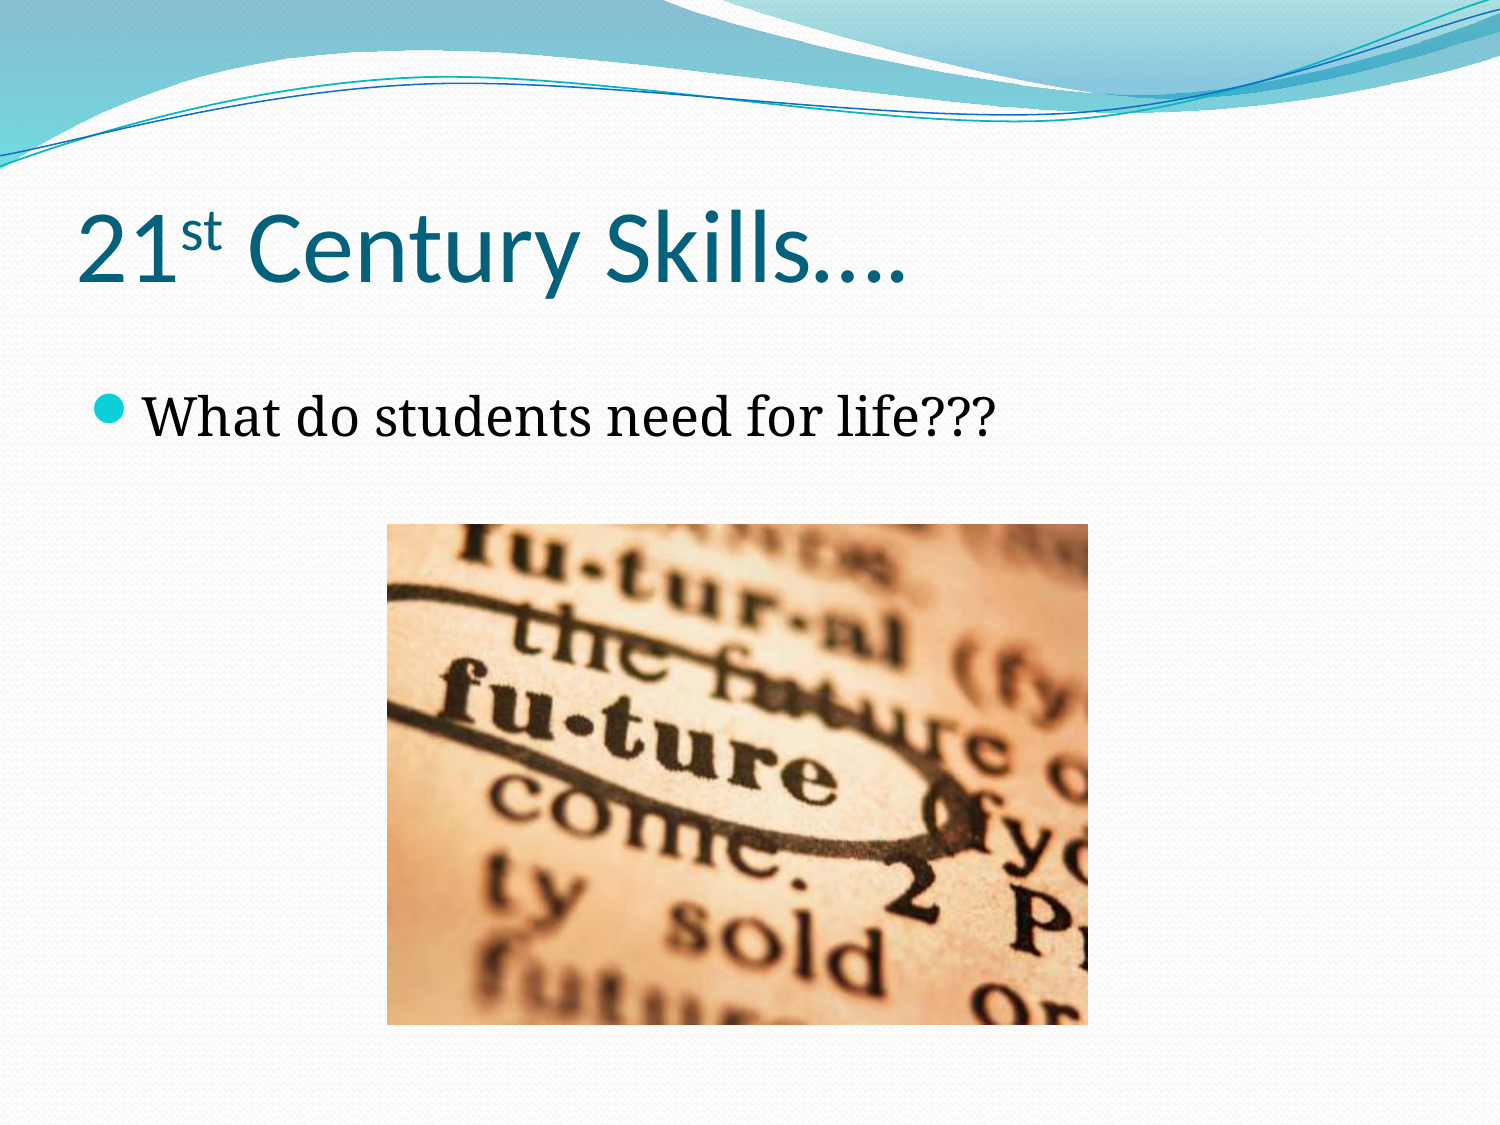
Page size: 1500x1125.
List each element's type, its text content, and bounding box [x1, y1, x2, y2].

title 21st Century Skills…. [75, 115, 1425, 303]
picture [387, 524, 1088, 1026]
list What do students need for life??? [75, 375, 1425, 1038]
